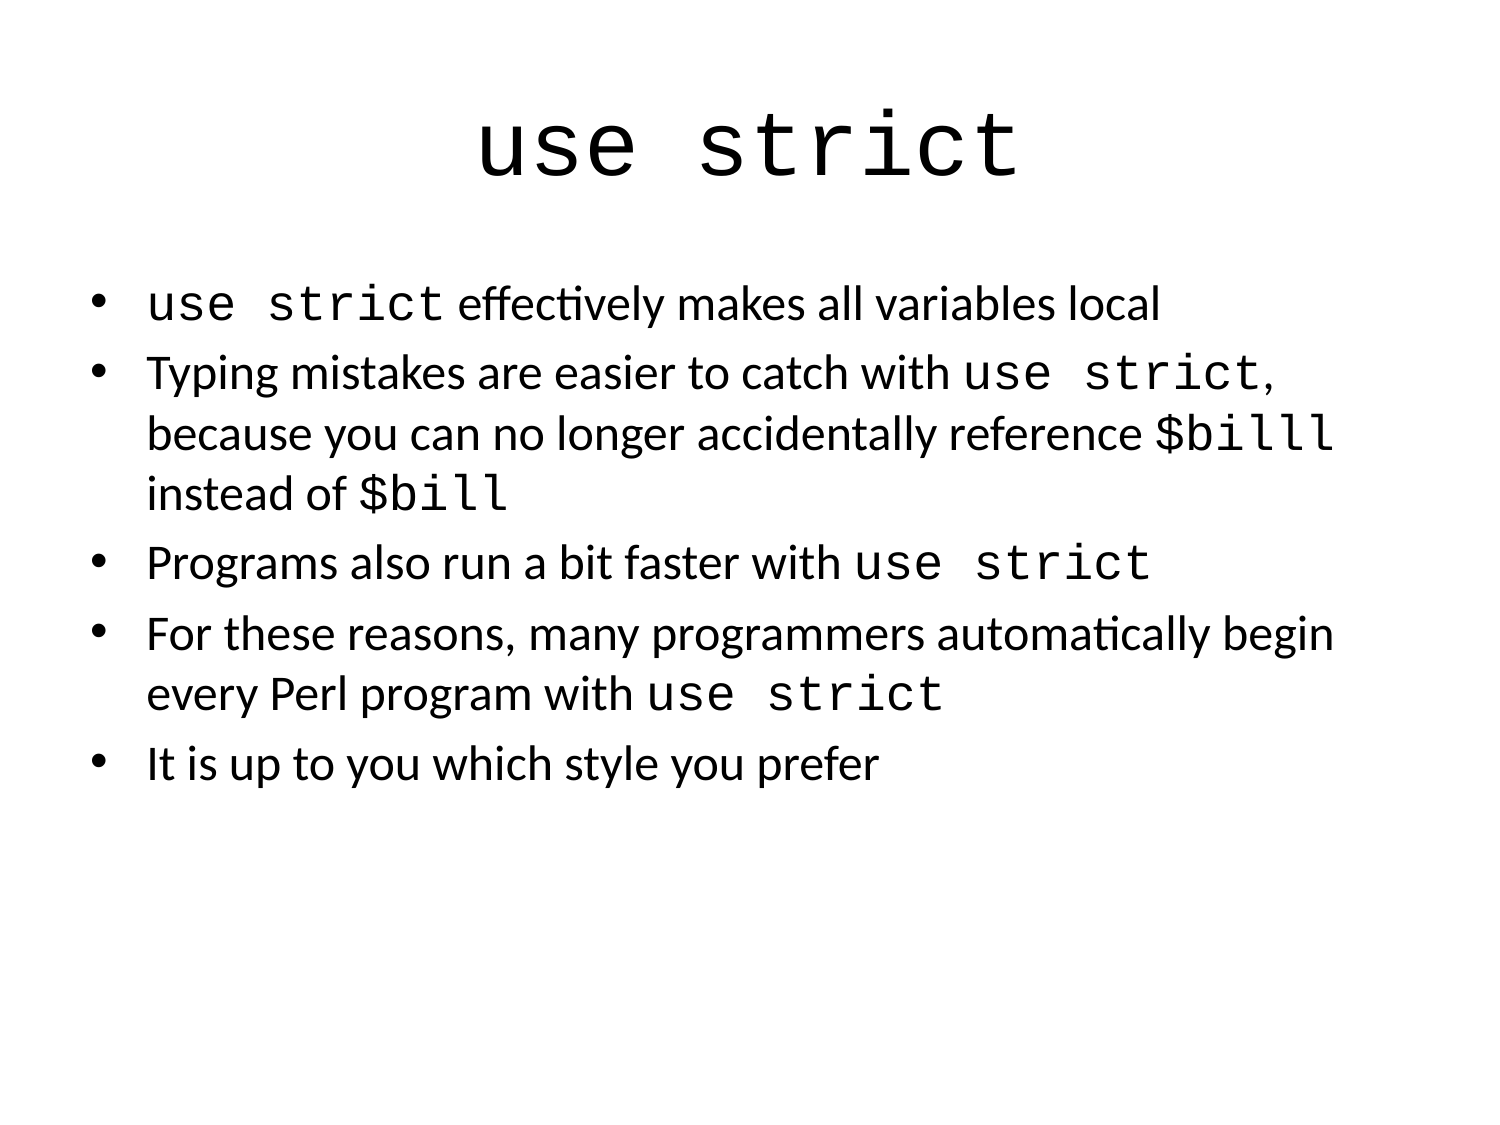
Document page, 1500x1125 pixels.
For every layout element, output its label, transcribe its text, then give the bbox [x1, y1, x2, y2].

list use strict effectively makes all variables local Typing mistakes are easier to catch with use strict, because you can no longer accidentally reference $billl instead of $bill Programs also run a bit faster with use strict For these reasons, many programmers automatically begin every Perl program with use strict It is up to you which style you prefer [75, 262, 1425, 1005]
title use strict [75, 45, 1425, 233]
